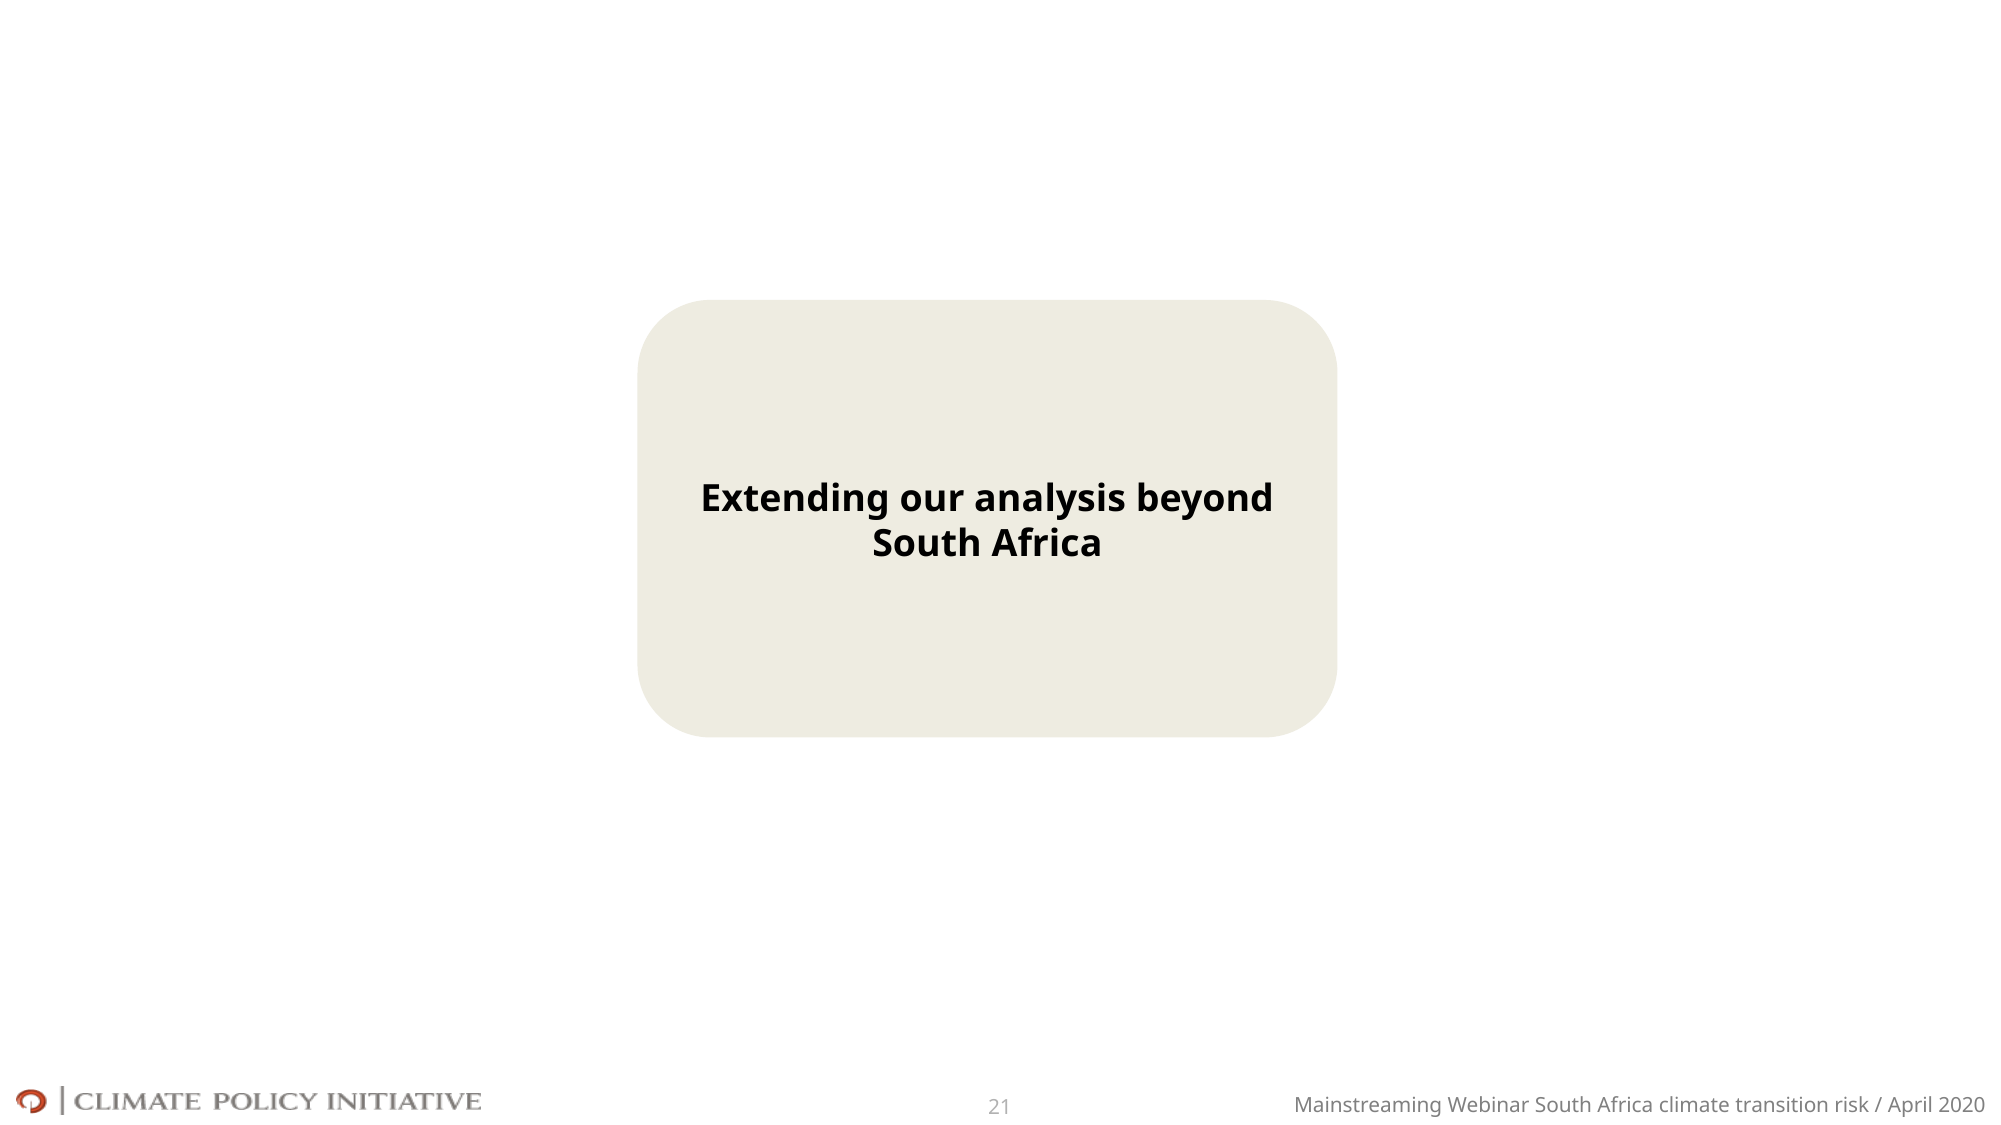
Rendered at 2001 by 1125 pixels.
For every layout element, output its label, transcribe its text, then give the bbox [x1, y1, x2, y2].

slide_number 21 [766, 1089, 1234, 1125]
picture [16, 1086, 481, 1115]
text_box Extending our analysis beyond South Africa [635, 297, 1340, 740]
